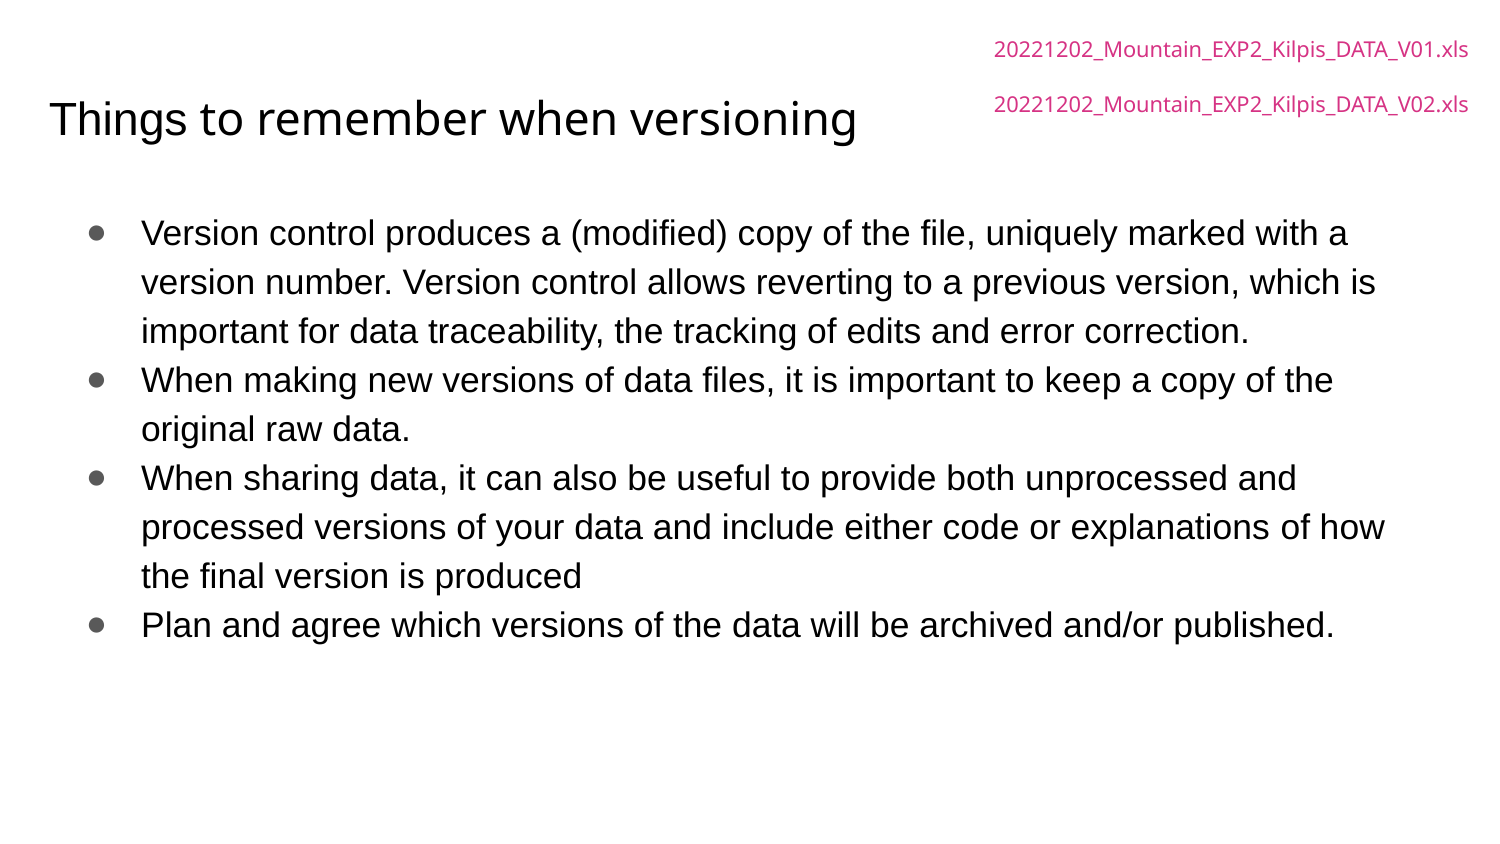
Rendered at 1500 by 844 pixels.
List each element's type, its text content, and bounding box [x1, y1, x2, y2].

text_box 20221202_Mountain_EXP2_Kilpis_DATA_V01.xls 20221202_Mountain_EXP2_Kilpis_DATA_V02.xls [978, 17, 1500, 133]
title Things to remember when versioning [20, 65, 1419, 160]
list Version control produces a (modified) copy of the file, uniquely marked with a version number. Version control allows reverting to a previous version, which is important for data traceability, the tracking of edits and error correction. When making new versions of data files, it is important to keep a copy of the original raw data. When sharing data, it can also be useful to provide both unprocessed and processed versions of your data and include either code or explanations of how the final version is produced Plan and agree which versions of the data will be archived and/or published. [51, 189, 1449, 750]
